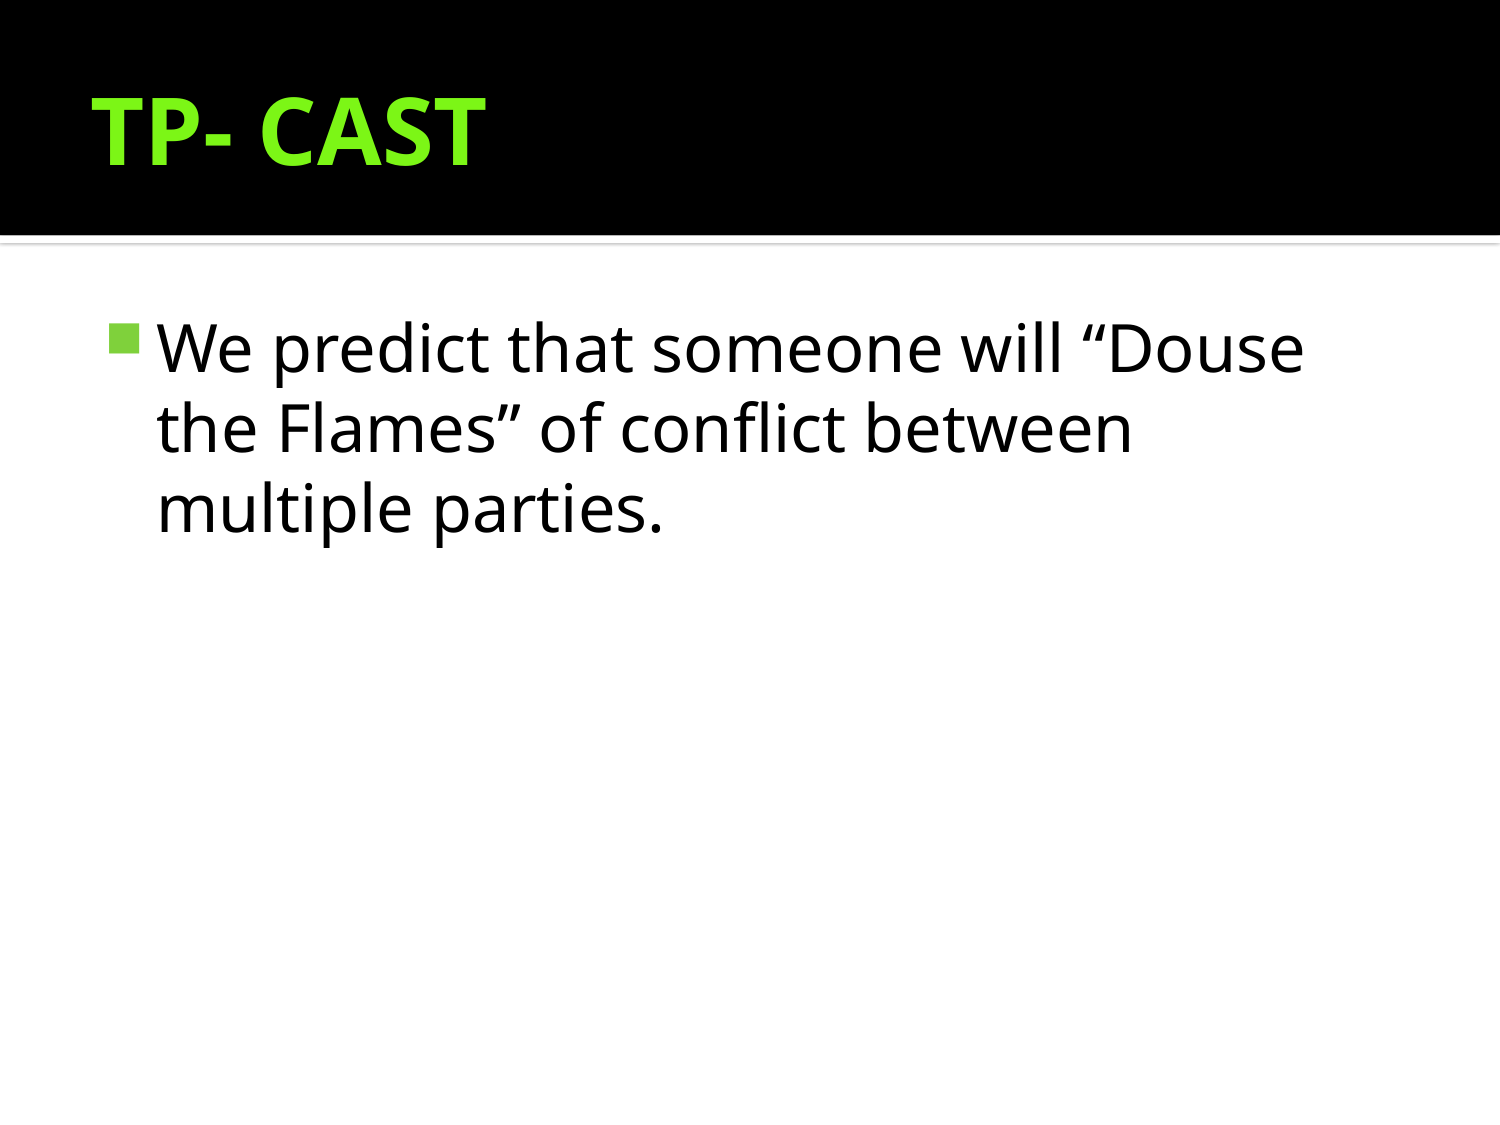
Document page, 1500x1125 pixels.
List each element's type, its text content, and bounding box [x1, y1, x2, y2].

list We predict that someone will “Douse the Flames” of conflict between multiple parties. [75, 291, 1425, 1050]
title TP- CAST [75, 25, 1425, 231]
